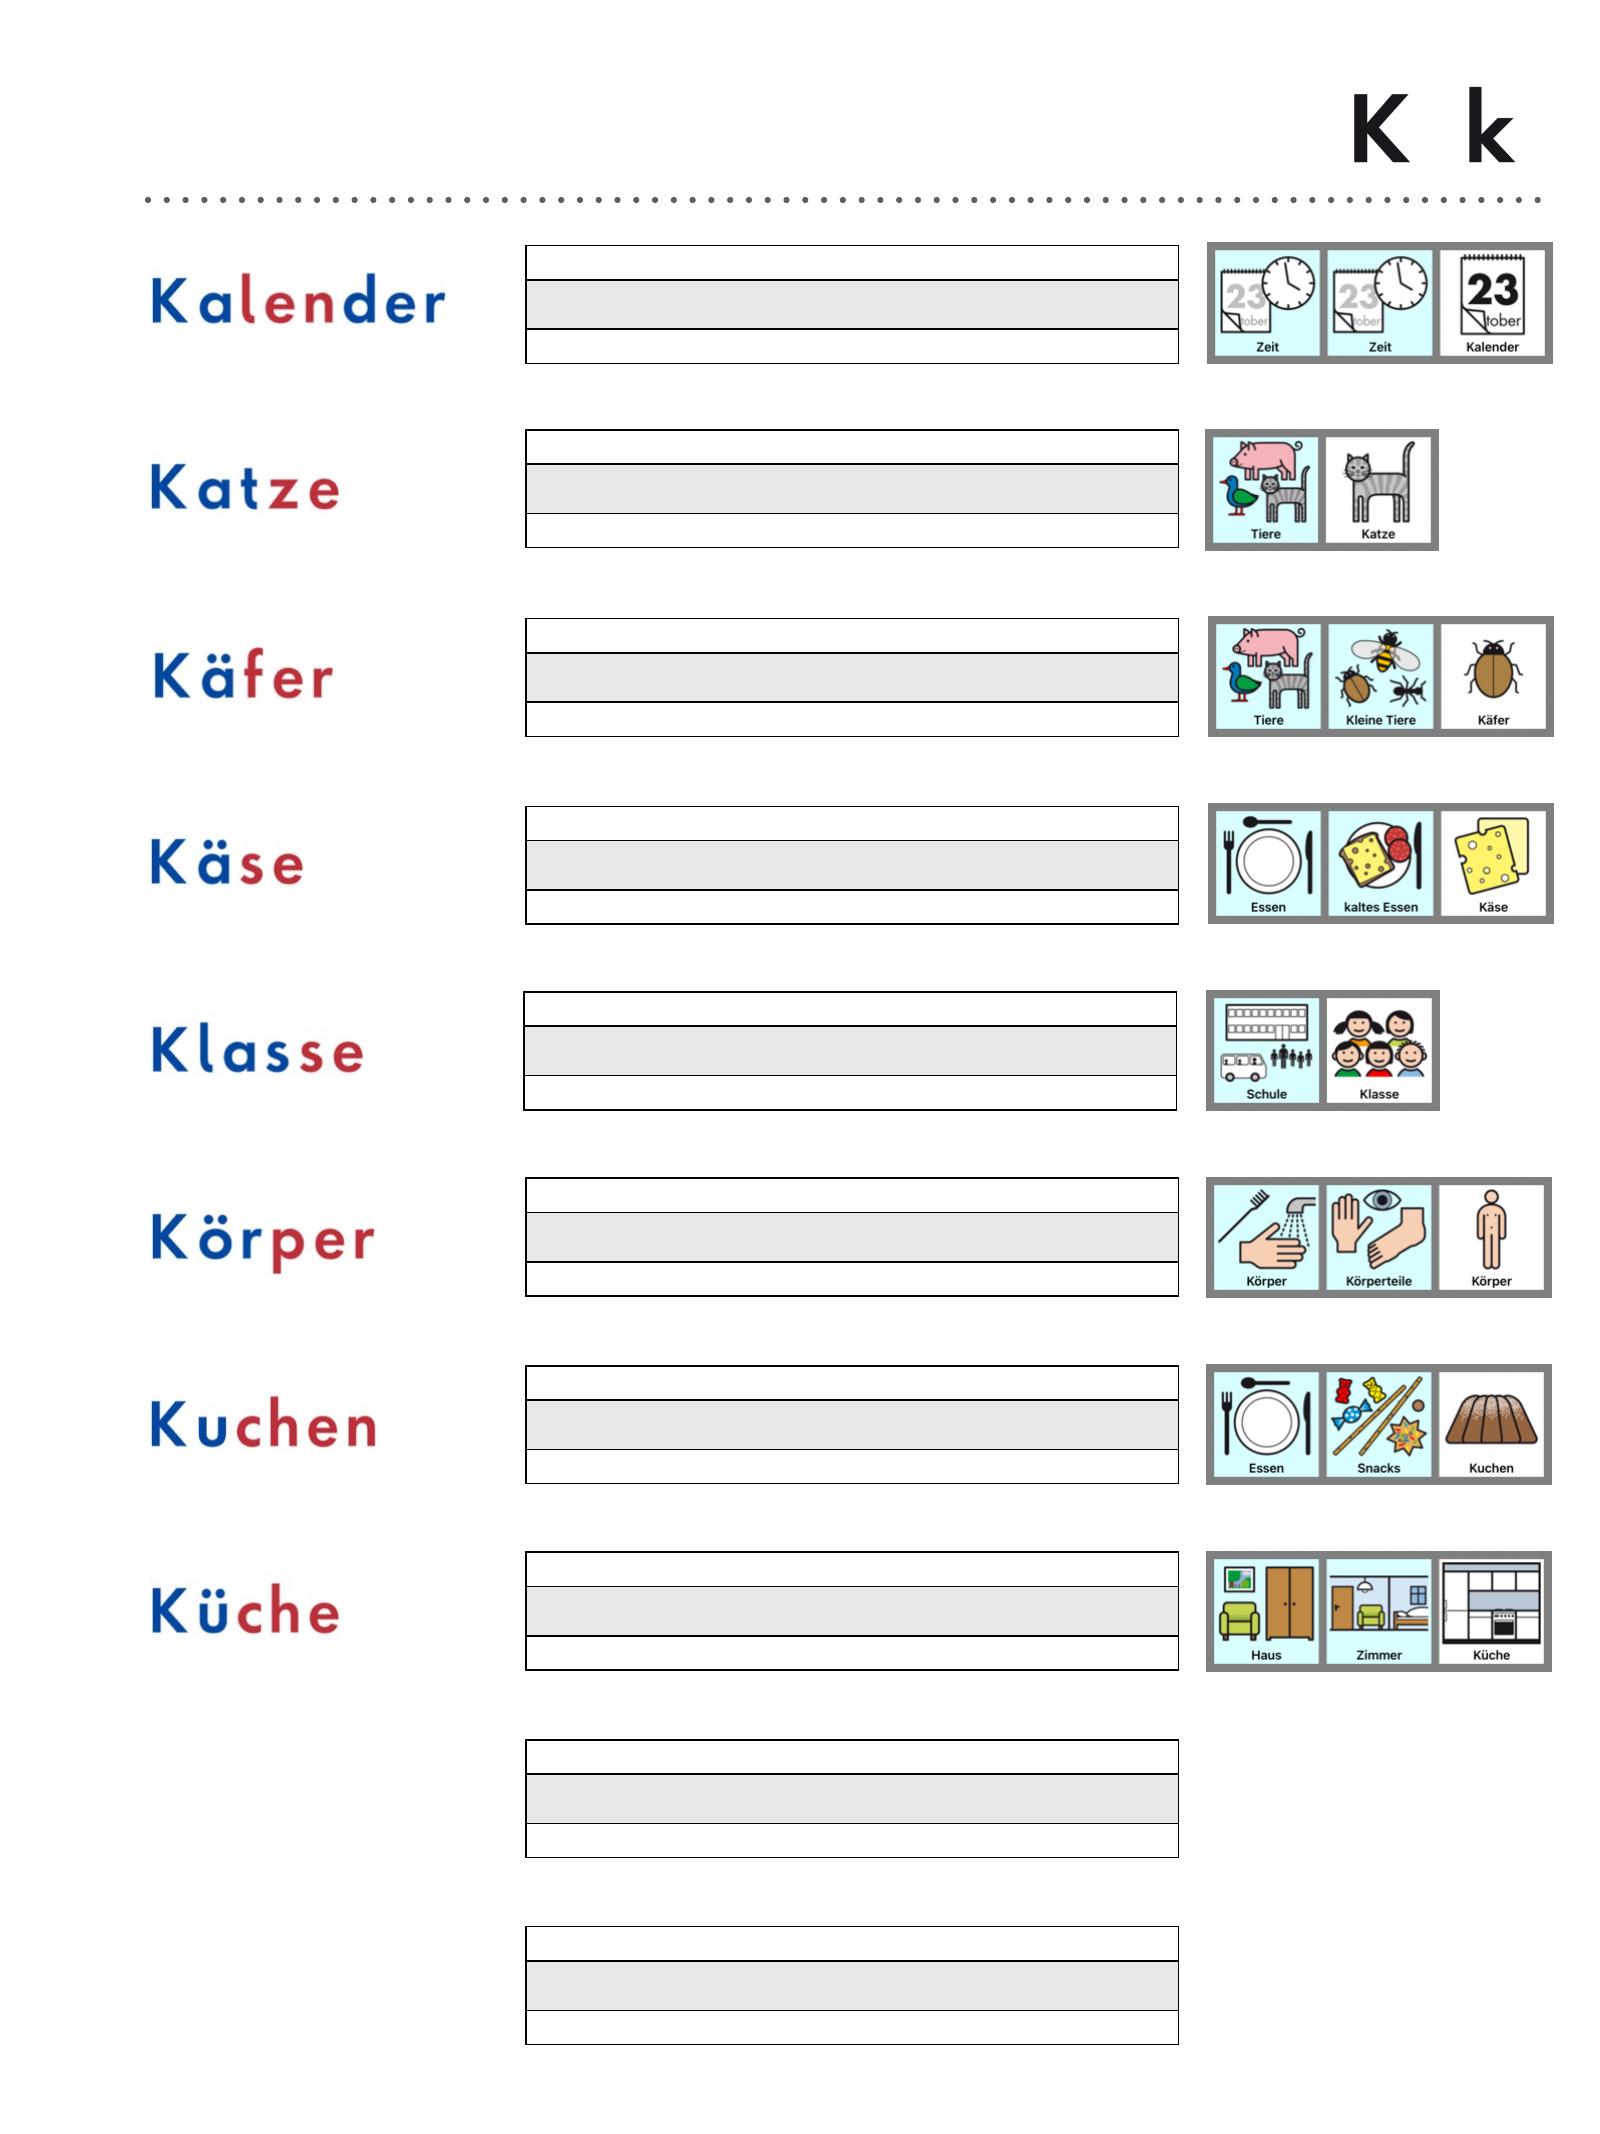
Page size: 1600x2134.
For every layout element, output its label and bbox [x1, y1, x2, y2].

picture [1207, 616, 1554, 738]
picture [1207, 242, 1553, 364]
text_box [523, 991, 1177, 1111]
picture [148, 824, 304, 903]
picture [1205, 1177, 1552, 1299]
text_box [525, 806, 1179, 925]
text_box [525, 245, 1179, 364]
picture [1205, 429, 1439, 551]
picture [1306, 69, 1562, 191]
text_box [525, 618, 1179, 737]
text_box [525, 429, 1179, 548]
picture [150, 1011, 364, 1090]
text_box [525, 1551, 1179, 1671]
picture [150, 1199, 377, 1277]
picture [149, 1572, 341, 1651]
picture [149, 263, 446, 341]
picture [1206, 990, 1440, 1112]
picture [1207, 802, 1554, 924]
text_box [525, 1739, 1179, 1858]
text_box [525, 1365, 1179, 1484]
picture [1205, 1364, 1552, 1485]
text_box [525, 1926, 1179, 2045]
picture [152, 637, 338, 716]
picture [148, 1385, 378, 1464]
text_box [525, 1177, 1179, 1297]
picture [149, 449, 341, 527]
picture [1205, 1551, 1552, 1673]
